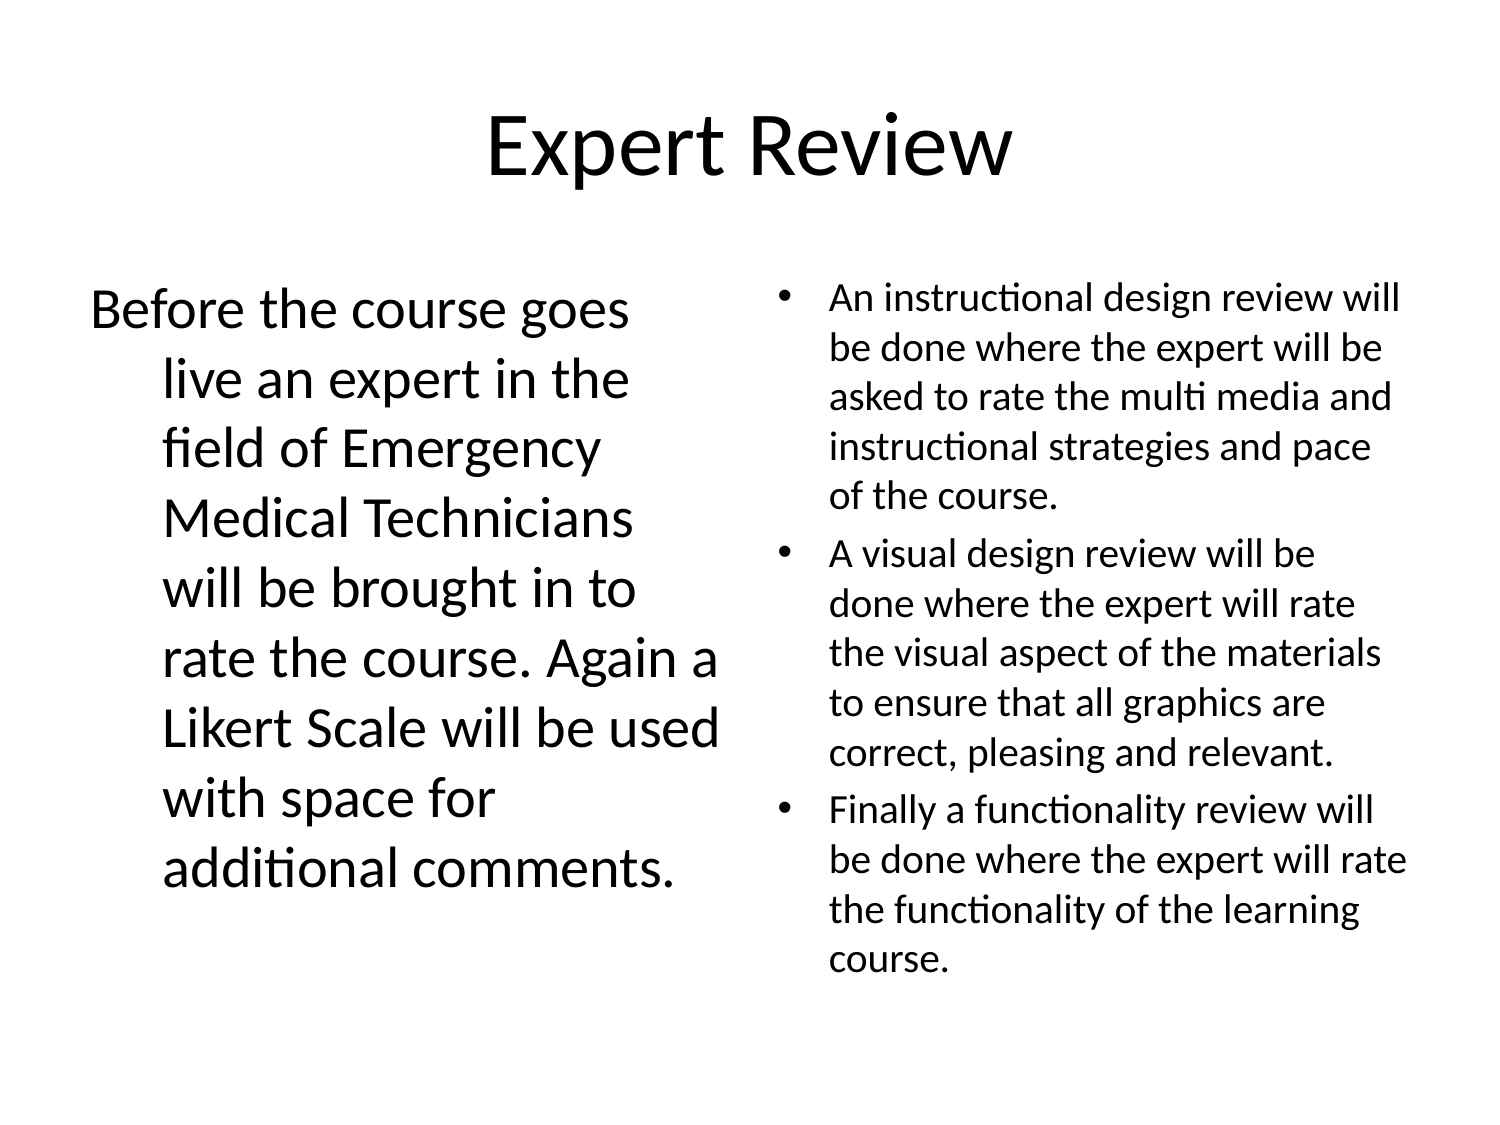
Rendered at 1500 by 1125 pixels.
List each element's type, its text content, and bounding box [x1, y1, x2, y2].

list An instructional design review will be done where the expert will be asked to rate the multi media and instructional strategies and pace of the course. A visual design review will be done where the expert will rate the visual aspect of the materials to ensure that all graphics are correct, pleasing and relevant. Finally a functionality review will be done where the expert will rate the functionality of the learning course. [762, 262, 1425, 1005]
title Expert Review [75, 45, 1425, 233]
list Before the course goes live an expert in the field of Emergency Medical Technicians will be brought in to rate the course. Again a Likert Scale will be used with space for additional comments. [75, 262, 738, 1005]
